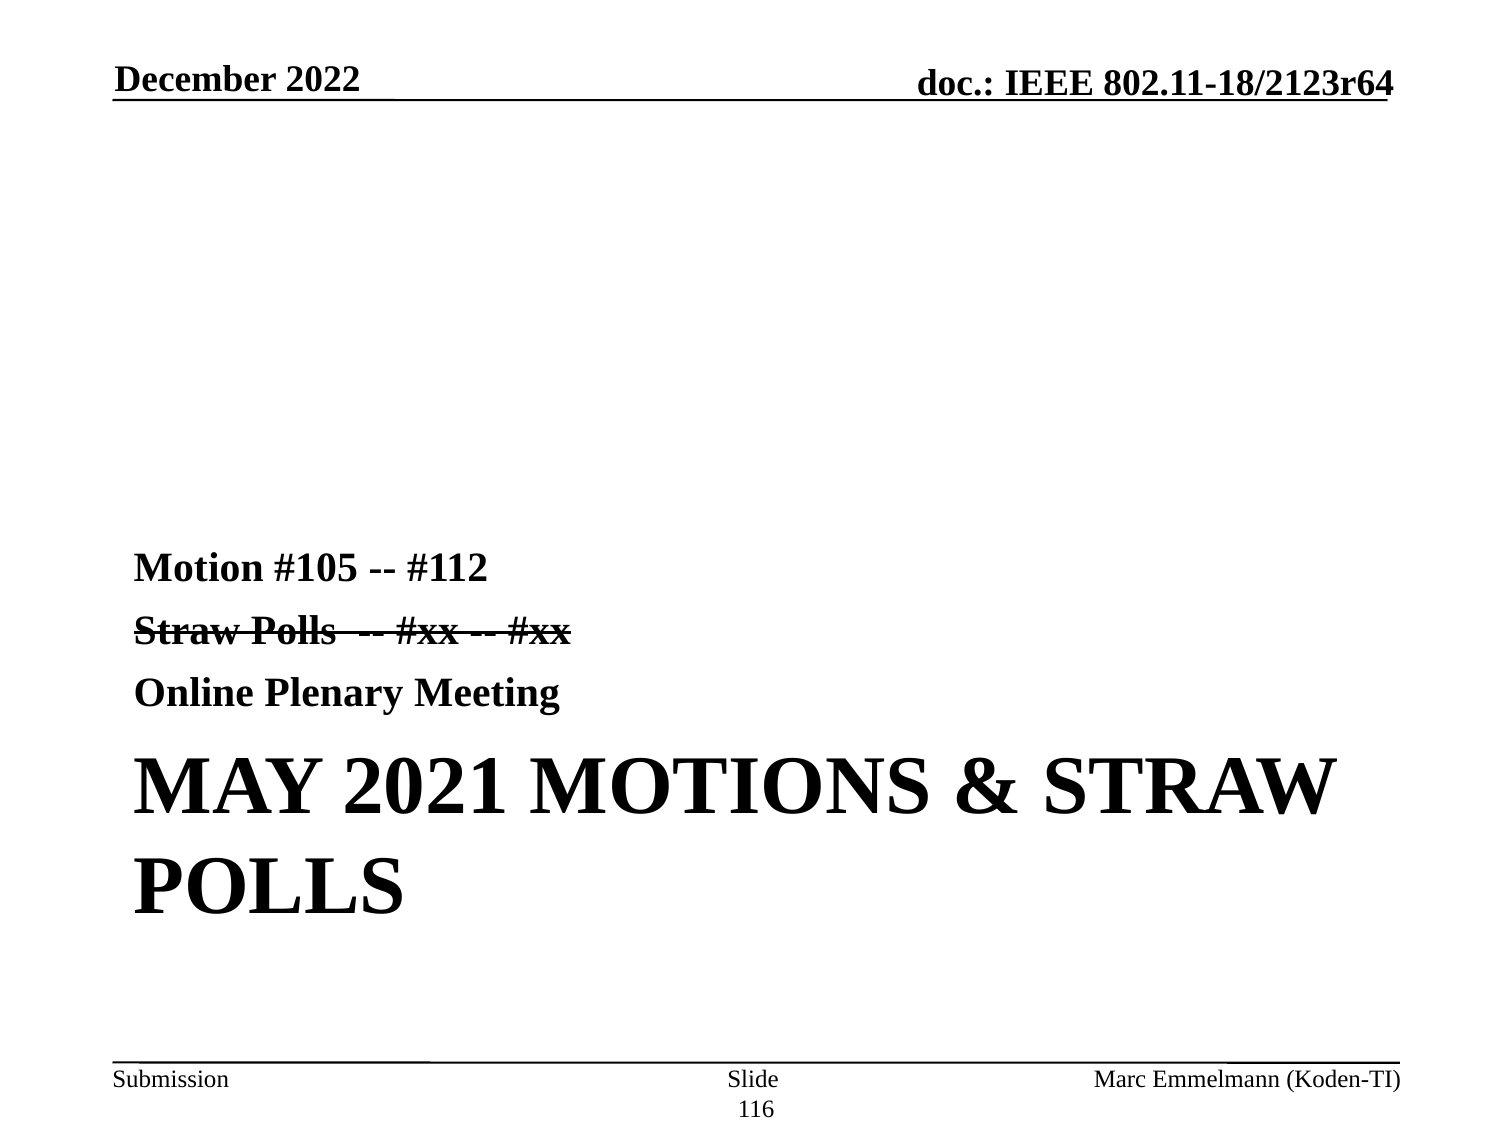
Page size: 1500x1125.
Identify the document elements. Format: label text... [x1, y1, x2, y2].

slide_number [114, 54, 423, 100]
list Motion #105 -- #112 Straw Polls -- #xx -- #xx Online Plenary Meeting [118, 476, 1394, 724]
slide_number Slide 116 [712, 1061, 800, 1123]
title May 2021 Motions & Straw Polls [118, 724, 1394, 947]
footer Marc Emmelmann (Koden-TI) [878, 1061, 1402, 1093]
